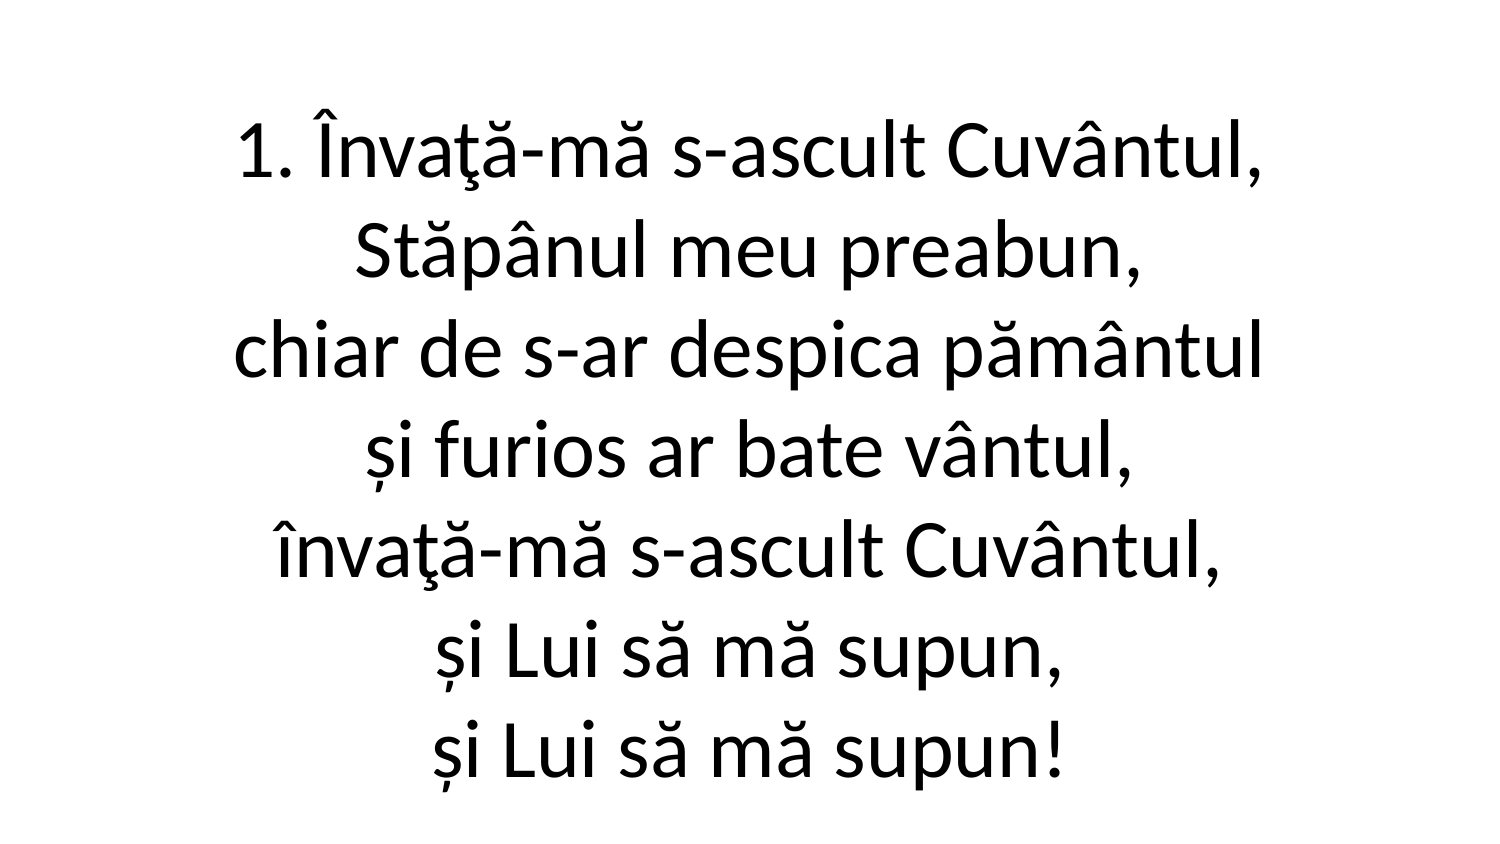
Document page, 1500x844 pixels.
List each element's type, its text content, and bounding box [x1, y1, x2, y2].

text_box 1. Învaţă-mă s-ascult Cuvântul, Stăpânul meu preabun, chiar de s-ar despica pământul și furios ar bate vântul, învaţă-mă s-ascult Cuvântul, și Lui să mă supun, și Lui să mă supun! [218, 42, 1282, 802]
